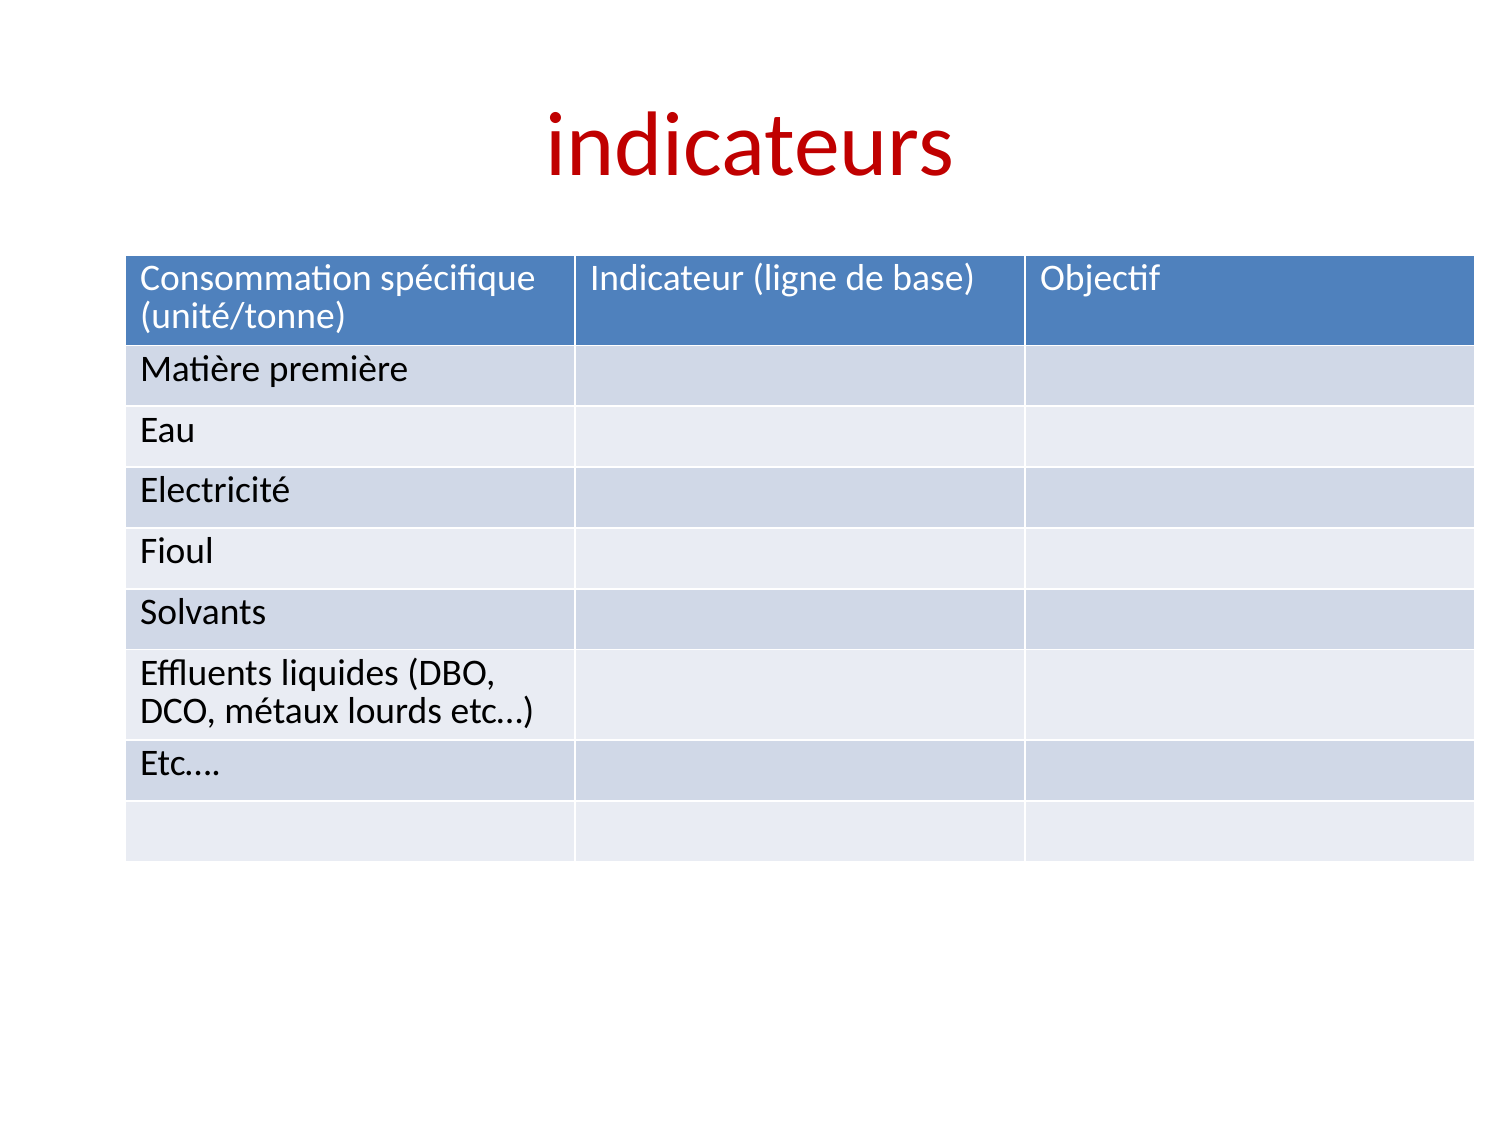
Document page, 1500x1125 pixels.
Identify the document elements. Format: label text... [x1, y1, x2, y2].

table_cell [1026, 741, 1474, 800]
table_header Objectif [1026, 256, 1474, 345]
table_cell [576, 407, 1024, 466]
table_cell Matière première [126, 346, 574, 405]
table_cell [576, 802, 1024, 861]
table_cell Solvants [126, 590, 574, 649]
table_cell [1026, 650, 1474, 739]
table_cell [1026, 529, 1474, 588]
table_cell [576, 590, 1024, 649]
table_cell [1026, 346, 1474, 405]
table_cell [1026, 407, 1474, 466]
table_cell Electricité [126, 468, 574, 527]
table_cell Eau [126, 407, 574, 466]
table_cell [576, 529, 1024, 588]
table_cell [1026, 590, 1474, 649]
table_cell Etc…. [126, 741, 574, 800]
table_cell [576, 741, 1024, 800]
table_cell [126, 802, 574, 861]
table_header Consommation spécifique (unité/tonne) [126, 256, 574, 345]
table_cell [1026, 802, 1474, 861]
table_header Indicateur (ligne de base) [576, 256, 1024, 345]
table_cell Fioul [126, 529, 574, 588]
table_cell Effluents liquides (DBO, DCO, métaux lourds etc…) [126, 650, 574, 739]
table_cell [576, 346, 1024, 405]
title indicateurs [75, 45, 1425, 233]
table_cell [1026, 468, 1474, 527]
table_cell [576, 468, 1024, 527]
table_cell [576, 650, 1024, 739]
